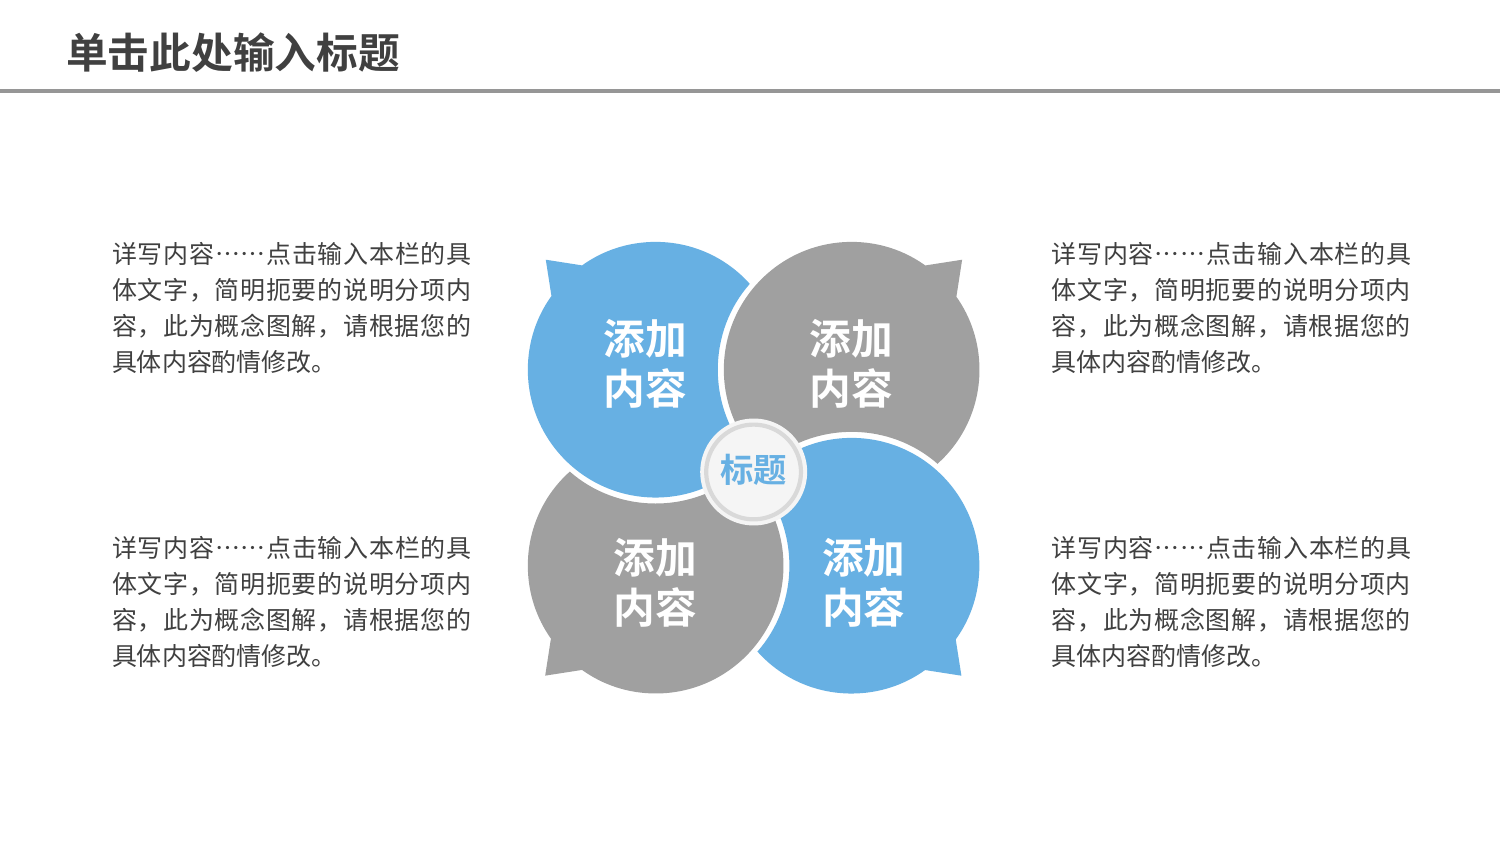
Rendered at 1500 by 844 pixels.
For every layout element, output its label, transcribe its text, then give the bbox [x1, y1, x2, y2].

text_box 单击此处输入标题 [51, 9, 443, 85]
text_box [527, 241, 980, 694]
text_box 详写内容……点击输入本栏的具体文字，简明扼要的说明分项内容，此为概念图解，请根据您的具体内容酌情修改。 [1051, 232, 1412, 377]
text_box 详写内容……点击输入本栏的具体文字，简明扼要的说明分项内容，此为概念图解，请根据您的具体内容酌情修改。 [112, 232, 472, 377]
text_box 详写内容……点击输入本栏的具体文字，简明扼要的说明分项内容，此为概念图解，请根据您的具体内容酌情修改。 [112, 527, 472, 671]
text_box 详写内容……点击输入本栏的具体文字，简明扼要的说明分项内容，此为概念图解，请根据您的具体内容酌情修改。 [1051, 527, 1412, 671]
